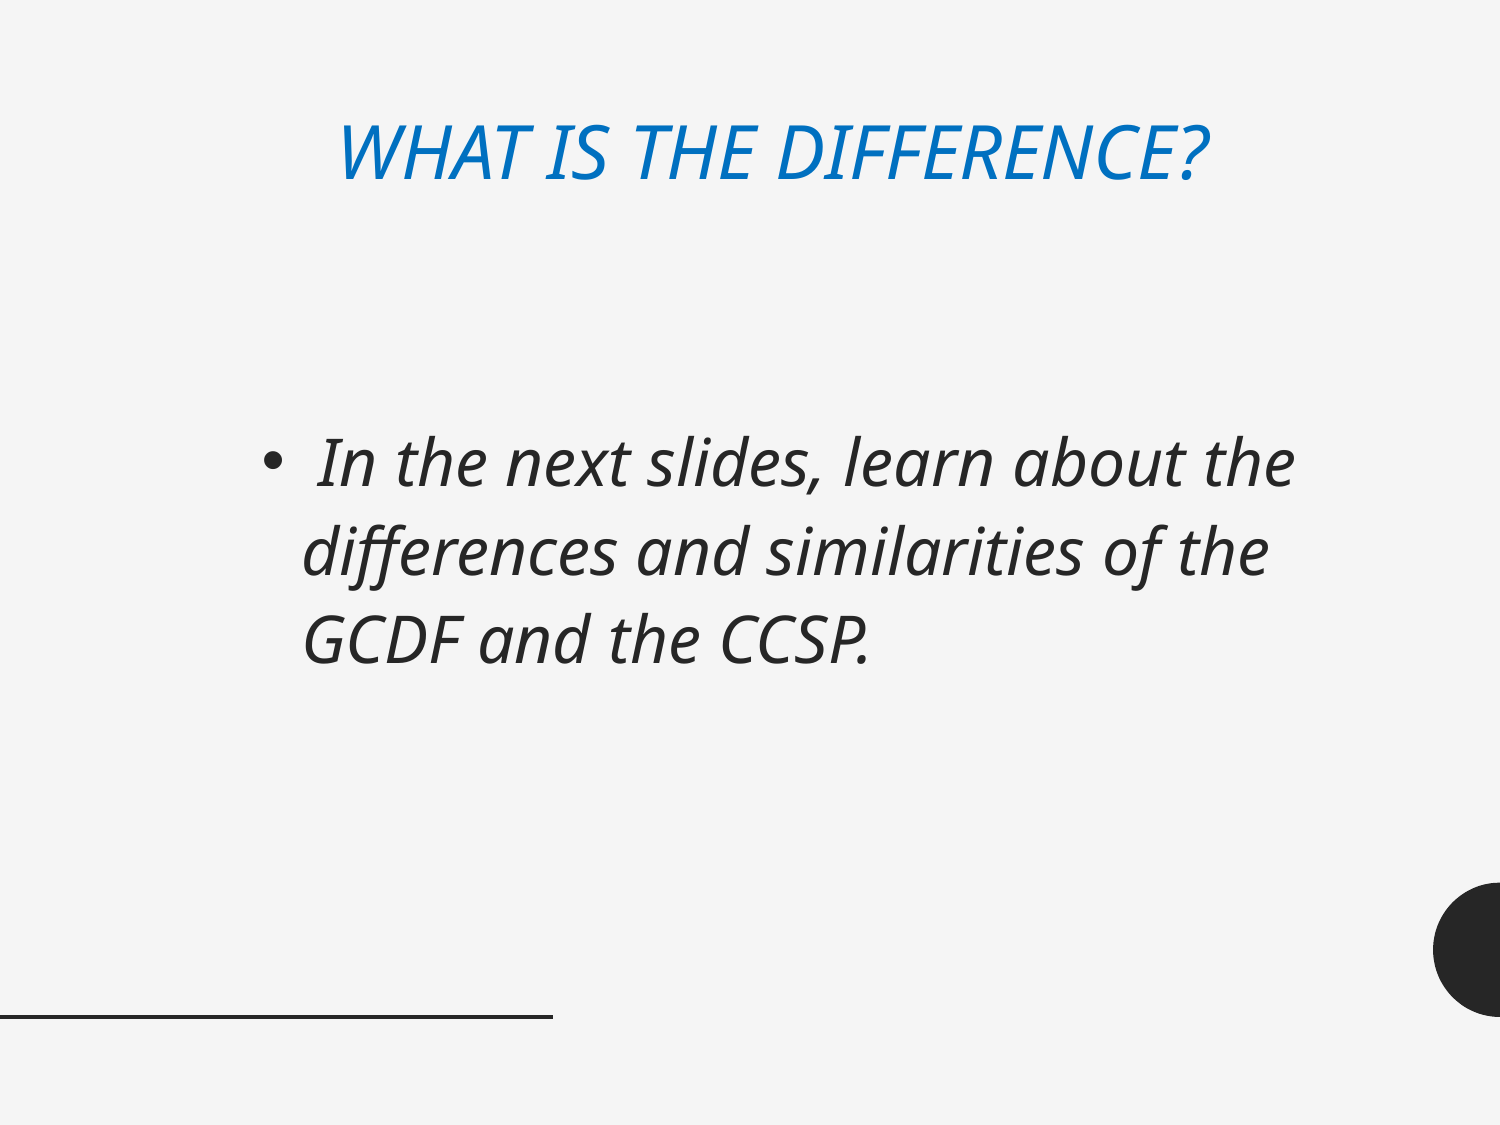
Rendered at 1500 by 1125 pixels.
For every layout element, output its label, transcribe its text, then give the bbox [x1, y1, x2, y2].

text_box WHAT IS THE DIFFERENCE? [321, 107, 1385, 295]
list In the next slides, learn about the differences and similarities of the GCDF and the CCSP. [246, 403, 1422, 687]
